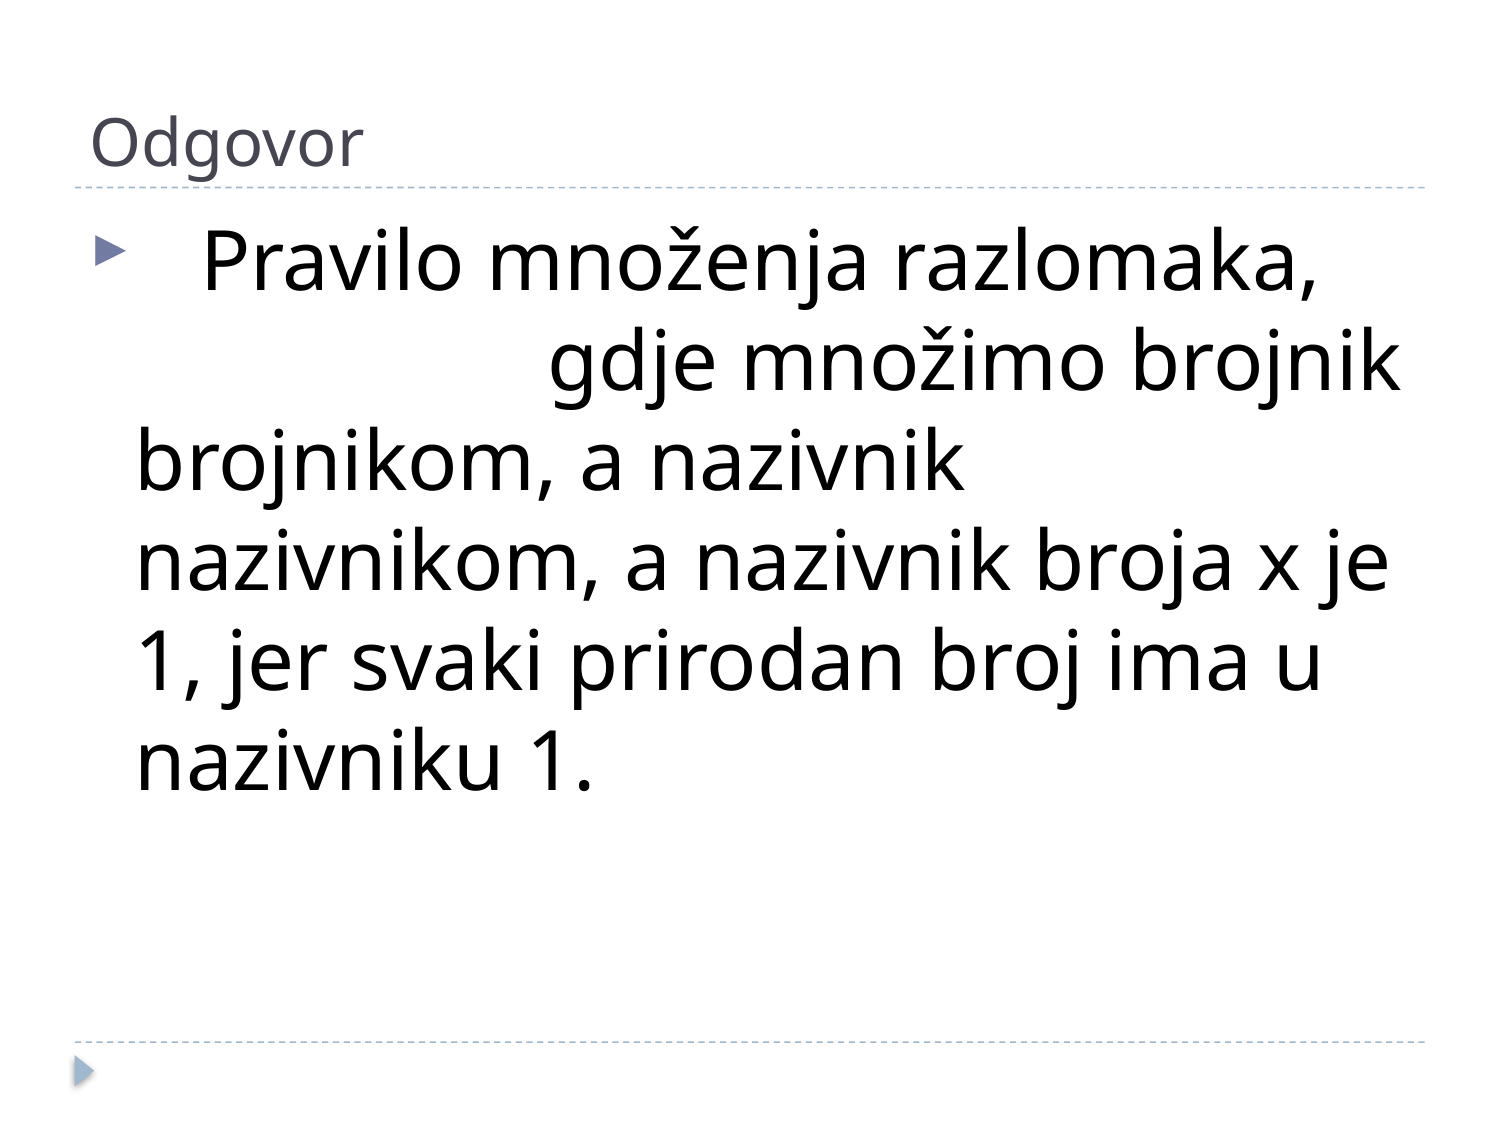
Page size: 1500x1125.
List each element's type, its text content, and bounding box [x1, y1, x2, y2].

title Odgovor [75, 24, 1425, 188]
list Pravilo množenja razlomaka, gdje množimo brojnik brojnikom, a nazivnik nazivnikom, a nazivnik broja x je 1, jer svaki prirodan broj ima u nazivniku 1. [75, 200, 1425, 1010]
